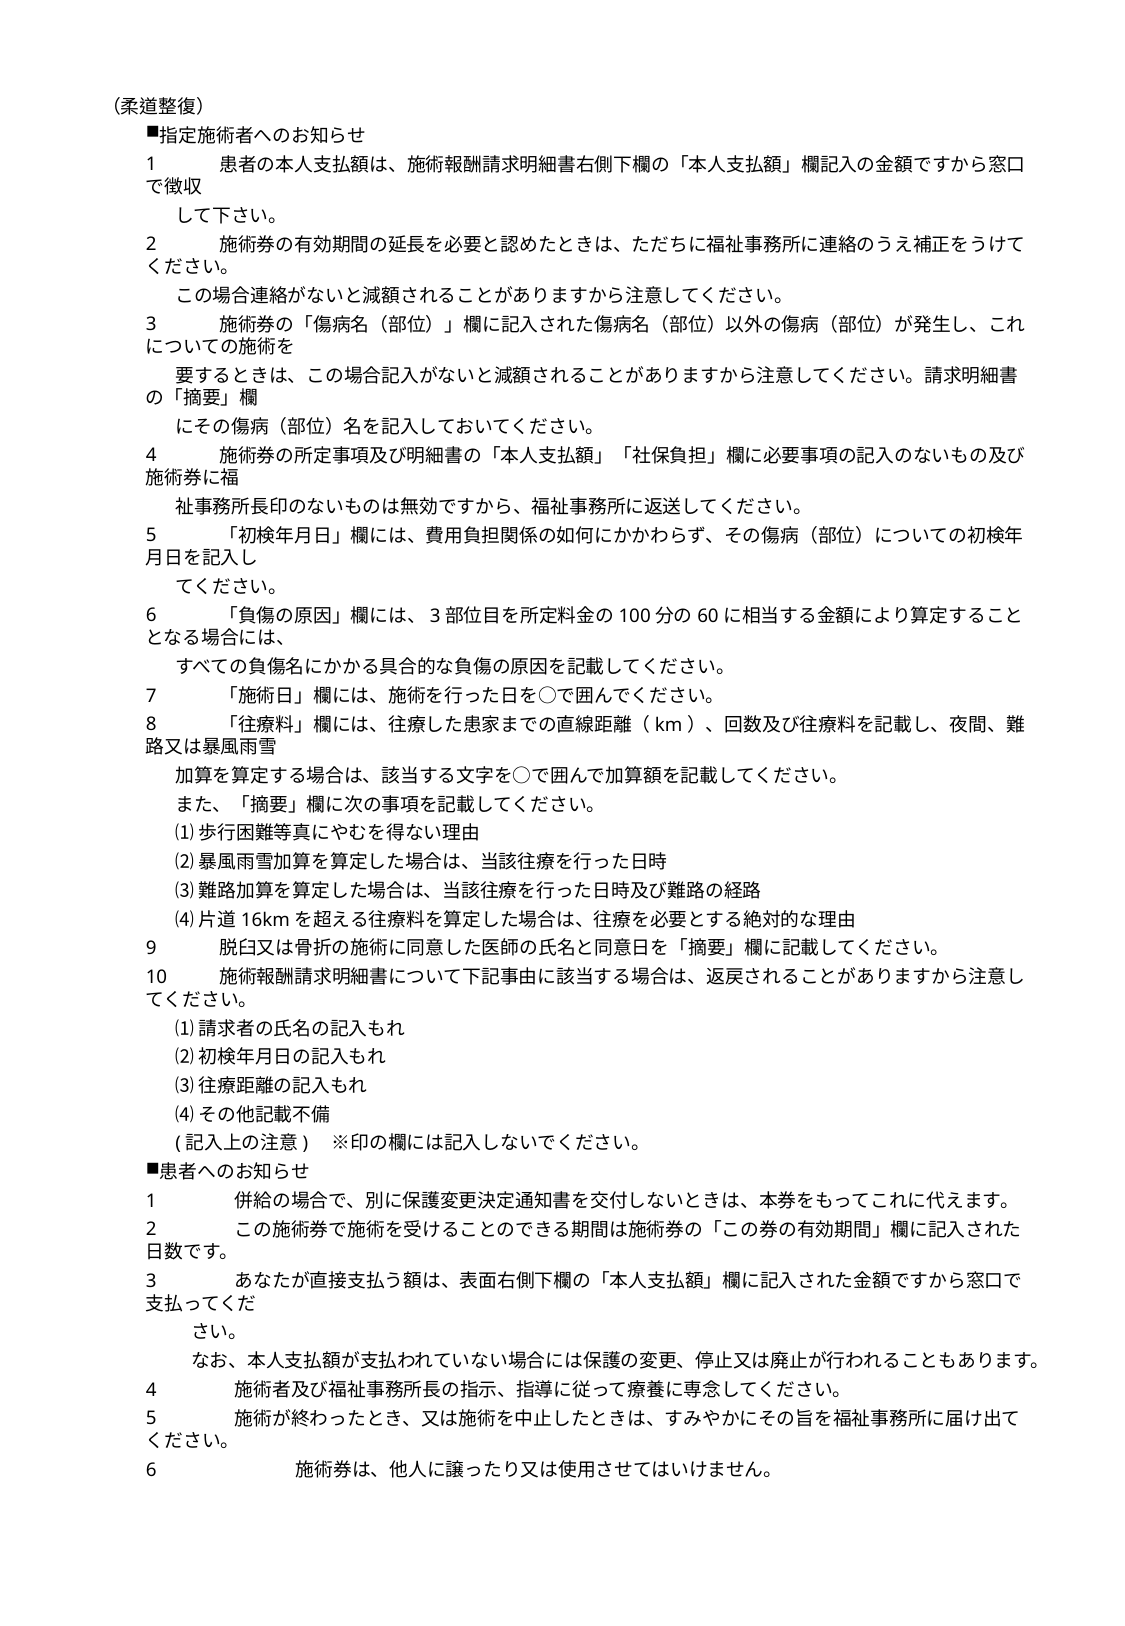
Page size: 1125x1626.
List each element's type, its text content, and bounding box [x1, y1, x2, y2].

text_box [794, 138, 977, 161]
text_box （柔道整復） 指定施術者へのお知らせ 患者の本人支払額は、施術報酬請求明細書右側下欄の「本人支払額」欄記入の金額ですから窓口で徴収 して下さい。 施術券の有効期間の延長を必要と認めたときは、ただちに福祉事務所に連絡のうえ補正をうけてください。 この場合連絡がないと減額されることがありますから注意してください。 施術券の「傷病名（部位）」欄に記入された傷病名（部位）以外の傷病（部位）が発生し、これについての施術を 要するときは、この場合記入がないと減額されることがありますから注意してください。請求明細書の「摘要」欄 にその傷病（部位）名を記入しておいてください。 施術券の所定事項及び明細書の「本人支払額」「社保負担」欄に必要事項の記入のないもの及び施術券に福 祉事務所長印のないものは無効ですから、福祉事務所に返送してください。 「初検年月日」欄には、費用負担関係の如何にかかわらず、その傷病（部位）についての初検年月日を記入し てください。 「負傷の原因」欄には、3部位目を所定料金の100分の60に相当する金額により算定することとなる場合には、 すべての負傷名にかかる具合的な負傷の原因を記載してください。 「施術日」欄には、施術を行った日を○で囲んでください。 「往療料」欄には、往療した患家までの直線距離（km）、回数及び往療料を記載し、夜間、難路又は暴風雨雪 加算を算定する場合は、該当する文字を○で囲んで加算額を記載してください。 また、「摘要」欄に次の事項を記載してください。 ⑴歩行困難等真にやむを得ない理由 ⑵暴風雨雪加算を算定した場合は、当該往療を行った日時 ⑶難路加算を算定した場合は、当該往療を行った日時及び難路の経路 ⑷片道16kmを超える往療料を算定した場合は、往療を必要とする絶対的な理由 脱臼又は骨折の施術に同意した医師の氏名と同意日を「摘要」欄に記載してください。 0 施術報酬請求明細書について下記事由に該当する場合は、返戻されることがありますから注意してください。 ⑴請求者の氏名の記入もれ ⑵初検年月日の記入もれ ⑶往療距離の記入もれ ⑷その他記載不備 (記入上の注意) ※印の欄には記入しないでください。 患者へのお知らせ 併給の場合で、別に保護変更決定通知書を交付しないときは、本券をもってこれに代えます。 この施術券で施術を受けることのできる期間は施術券の「この券の有効期間」欄に記入された日数です。 あなたが直接支払う額は、表面右側下欄の「本人支払額」欄に記入された金額ですから窓口で支払ってくだ さい。 なお、本人支払額が支払われていない場合には保護の変更、停止又は廃止が行われることもあります。 施術者及び福祉事務所長の指示、指導に従って療養に専念してください。 施術が終わったとき、又は施術を中止したときは、すみやかにその旨を福祉事務所に届け出てください。 6 施術券は、他人に譲ったり又は使用させてはいけません。 [95, 94, 1042, 1309]
